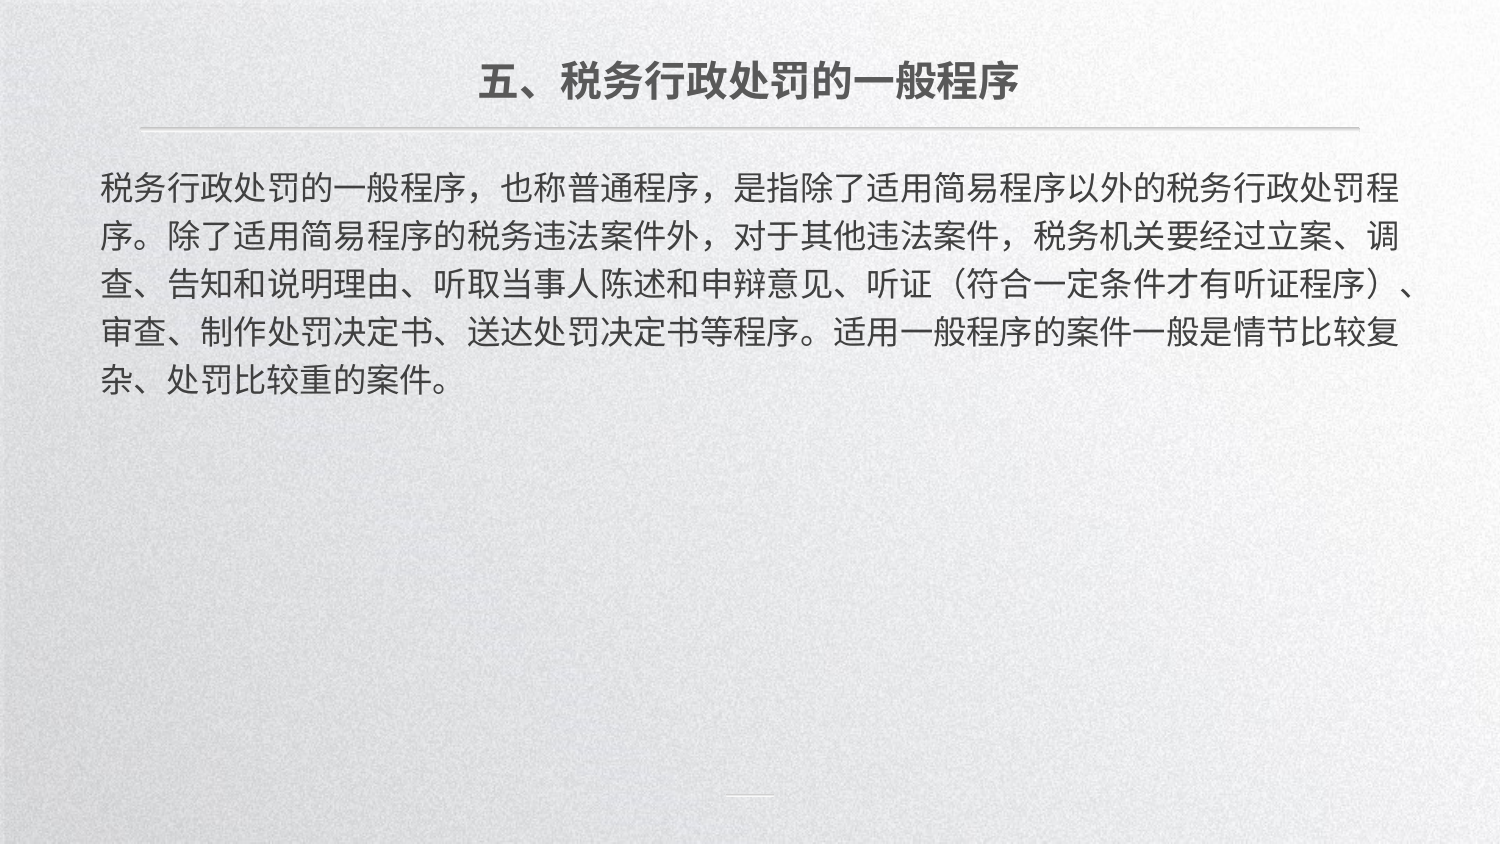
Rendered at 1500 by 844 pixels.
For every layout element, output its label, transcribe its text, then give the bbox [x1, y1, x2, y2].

text_box 五、税务行政处罚的一般程序 [459, 49, 1038, 111]
text_box 税务行政处罚的一般程序，也称普通程序，是指除了适用简易程序以外的税务行政处罚程序。除了适用简易程序的税务违法案件外，对于其他违法案件，税务机关要经过立案、调查、告知和说明理由、听取当事人陈述和申辩意见、听证（符合一定条件才有听证程序）、审查、制作处罚决定书、送达处罚决定书等程序。适用一般程序的案件一般是情节比较复杂、处罚比较重的案件。 [100, 159, 1400, 399]
picture [0, 0, 1500, 844]
